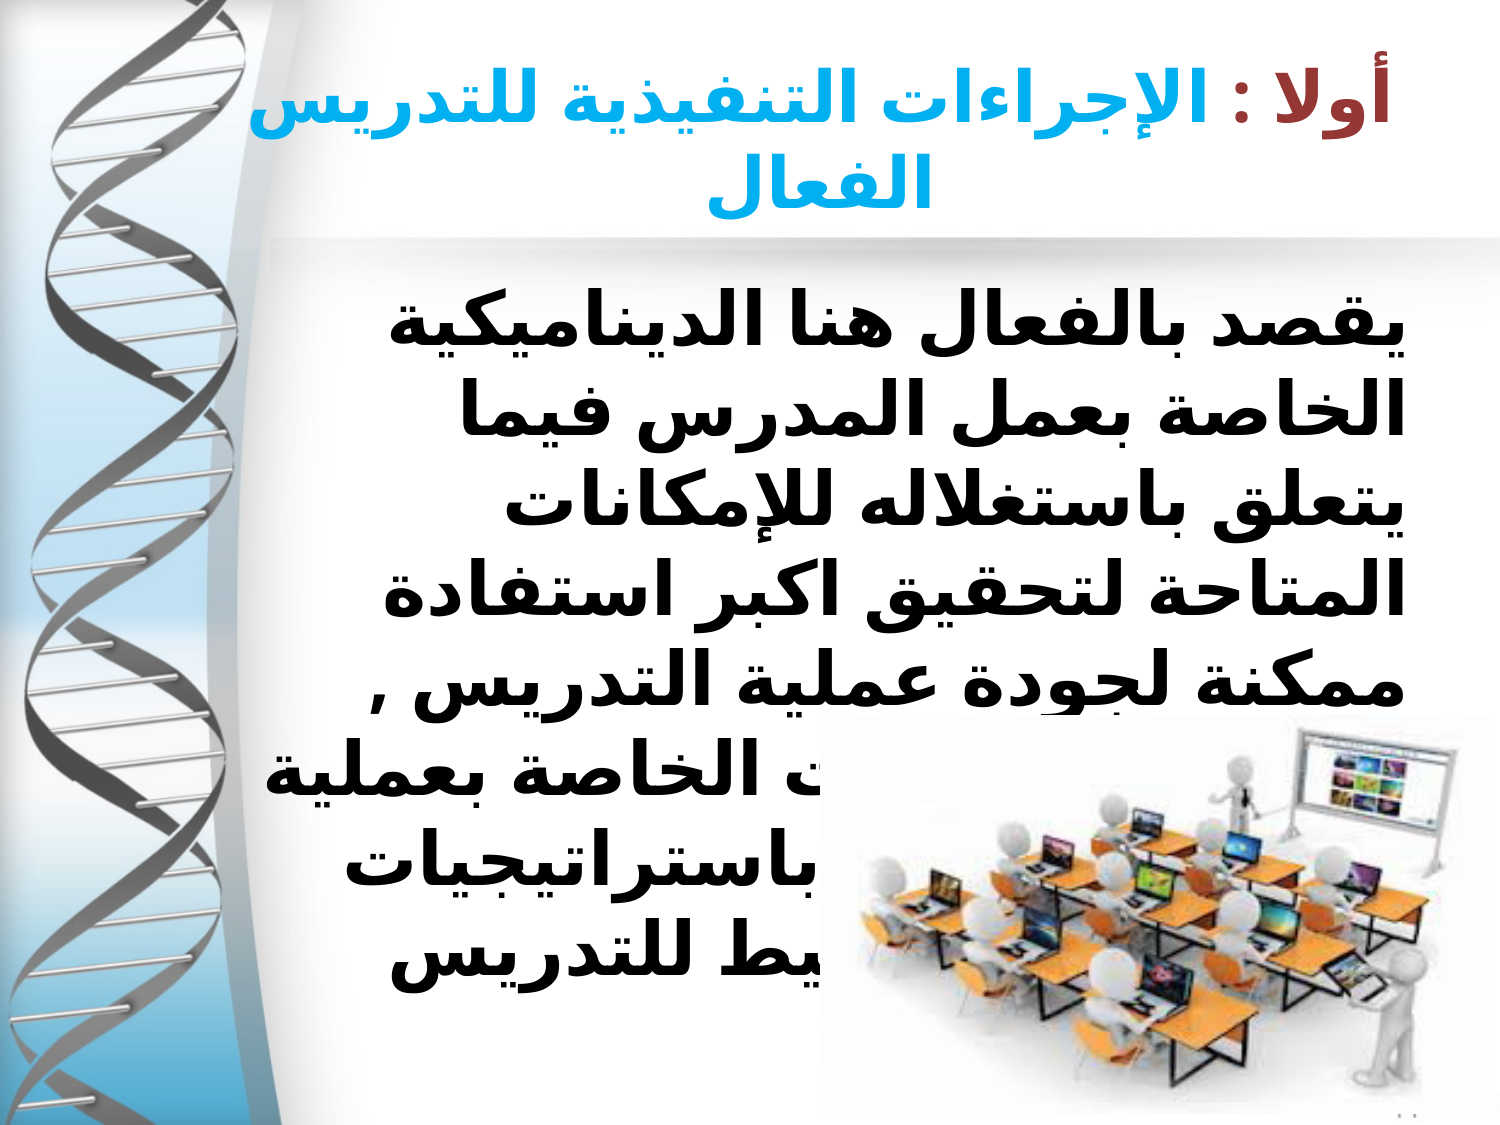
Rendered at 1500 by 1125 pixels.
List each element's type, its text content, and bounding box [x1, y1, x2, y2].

title أولا : الإجراءات التنفيذية للتدريس الفعال [145, 42, 1496, 231]
list يقصد بالفعال هنا الديناميكية الخاصة بعمل المدرس فيما يتعلق باستغلاله للإمكانات المتاحة لتحقيق اكبر استفادة ممكنة لجودة عملية التدريس , وترتبط الإجراءات الخاصة بعملية التدريس الفعال باستراتيجيات التدريس والتخطيط للتدريس [234, 262, 1425, 1005]
picture [820, 715, 1495, 1114]
